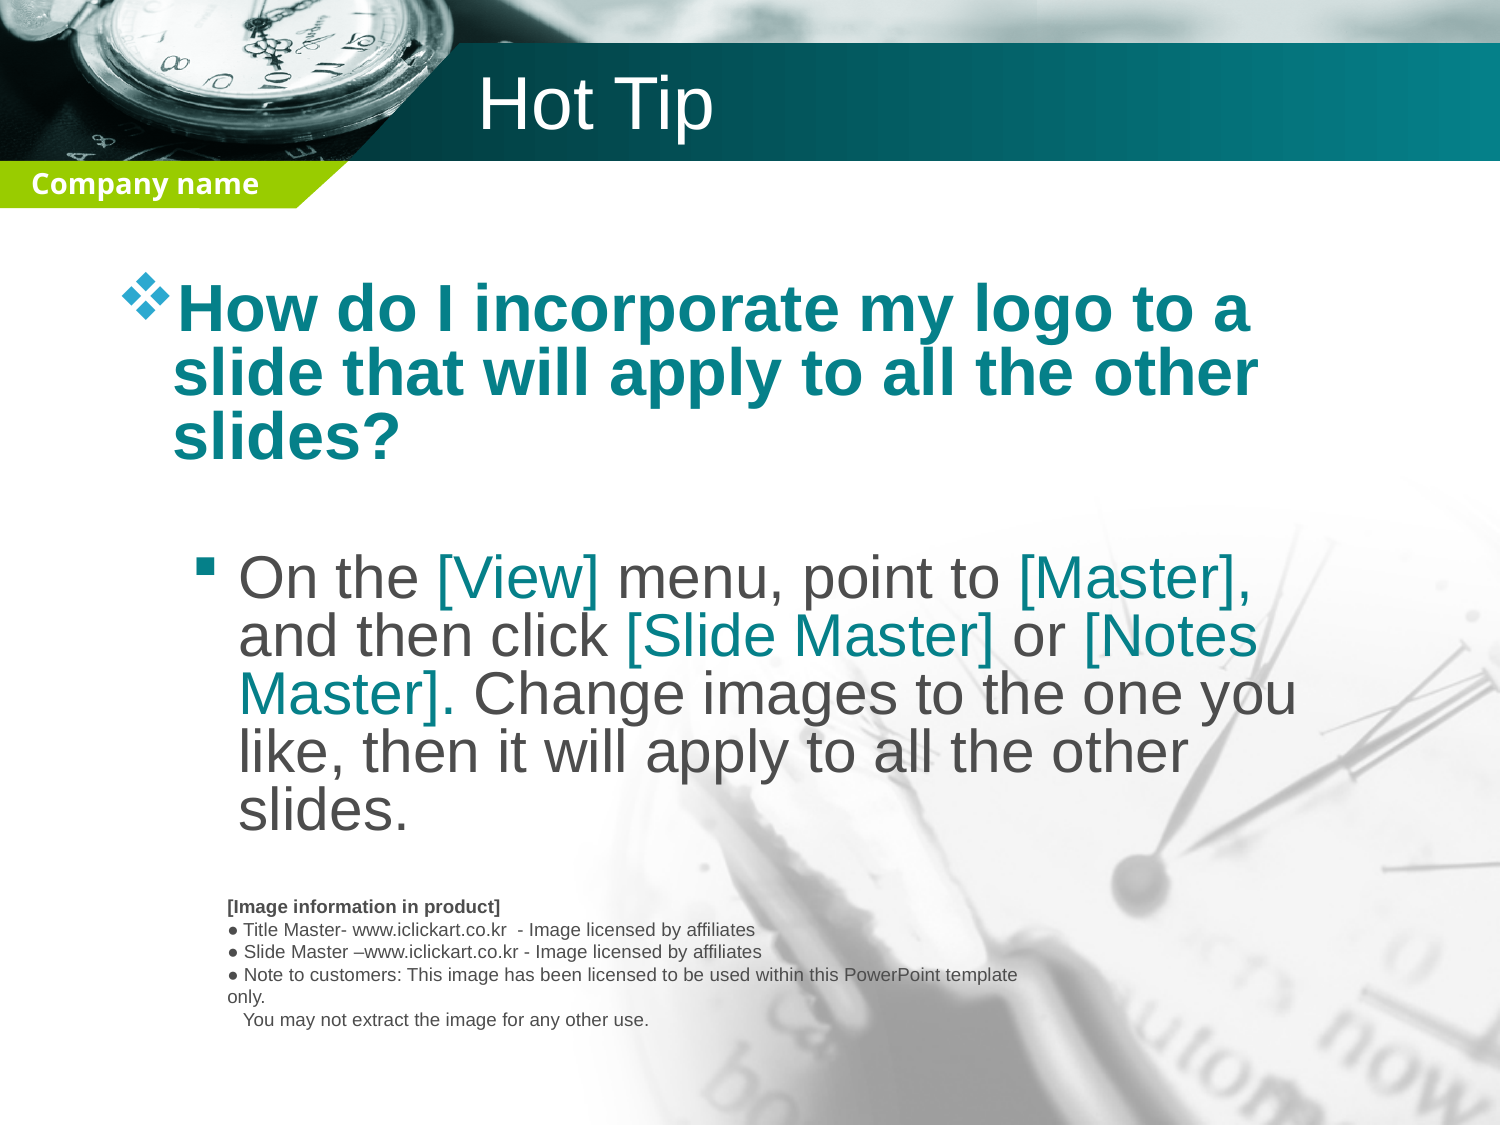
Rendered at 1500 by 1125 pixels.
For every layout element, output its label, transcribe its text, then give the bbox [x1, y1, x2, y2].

picture [513, 467, 1500, 1125]
picture [0, 0, 1500, 160]
text_box [Image information in product] ● Title Master- www.iclickart.co.kr - Image licensed by affiliates ● Slide Master –www.iclickart.co.kr - Image licensed by affiliates ● Note to customers: This image has been licensed to be used within this PowerPoint template only. You may not extract the image for any other use. [212, 887, 1075, 1038]
list How do I incorporate my logo to a slide that will apply to all the other slides? On the [View] menu, point to [Master], and then click [Slide Master] or [Notes Master]. Change images to the one you like, then it will apply to all the other slides. [101, 273, 1386, 1013]
title Hot Tip [462, 53, 1463, 146]
